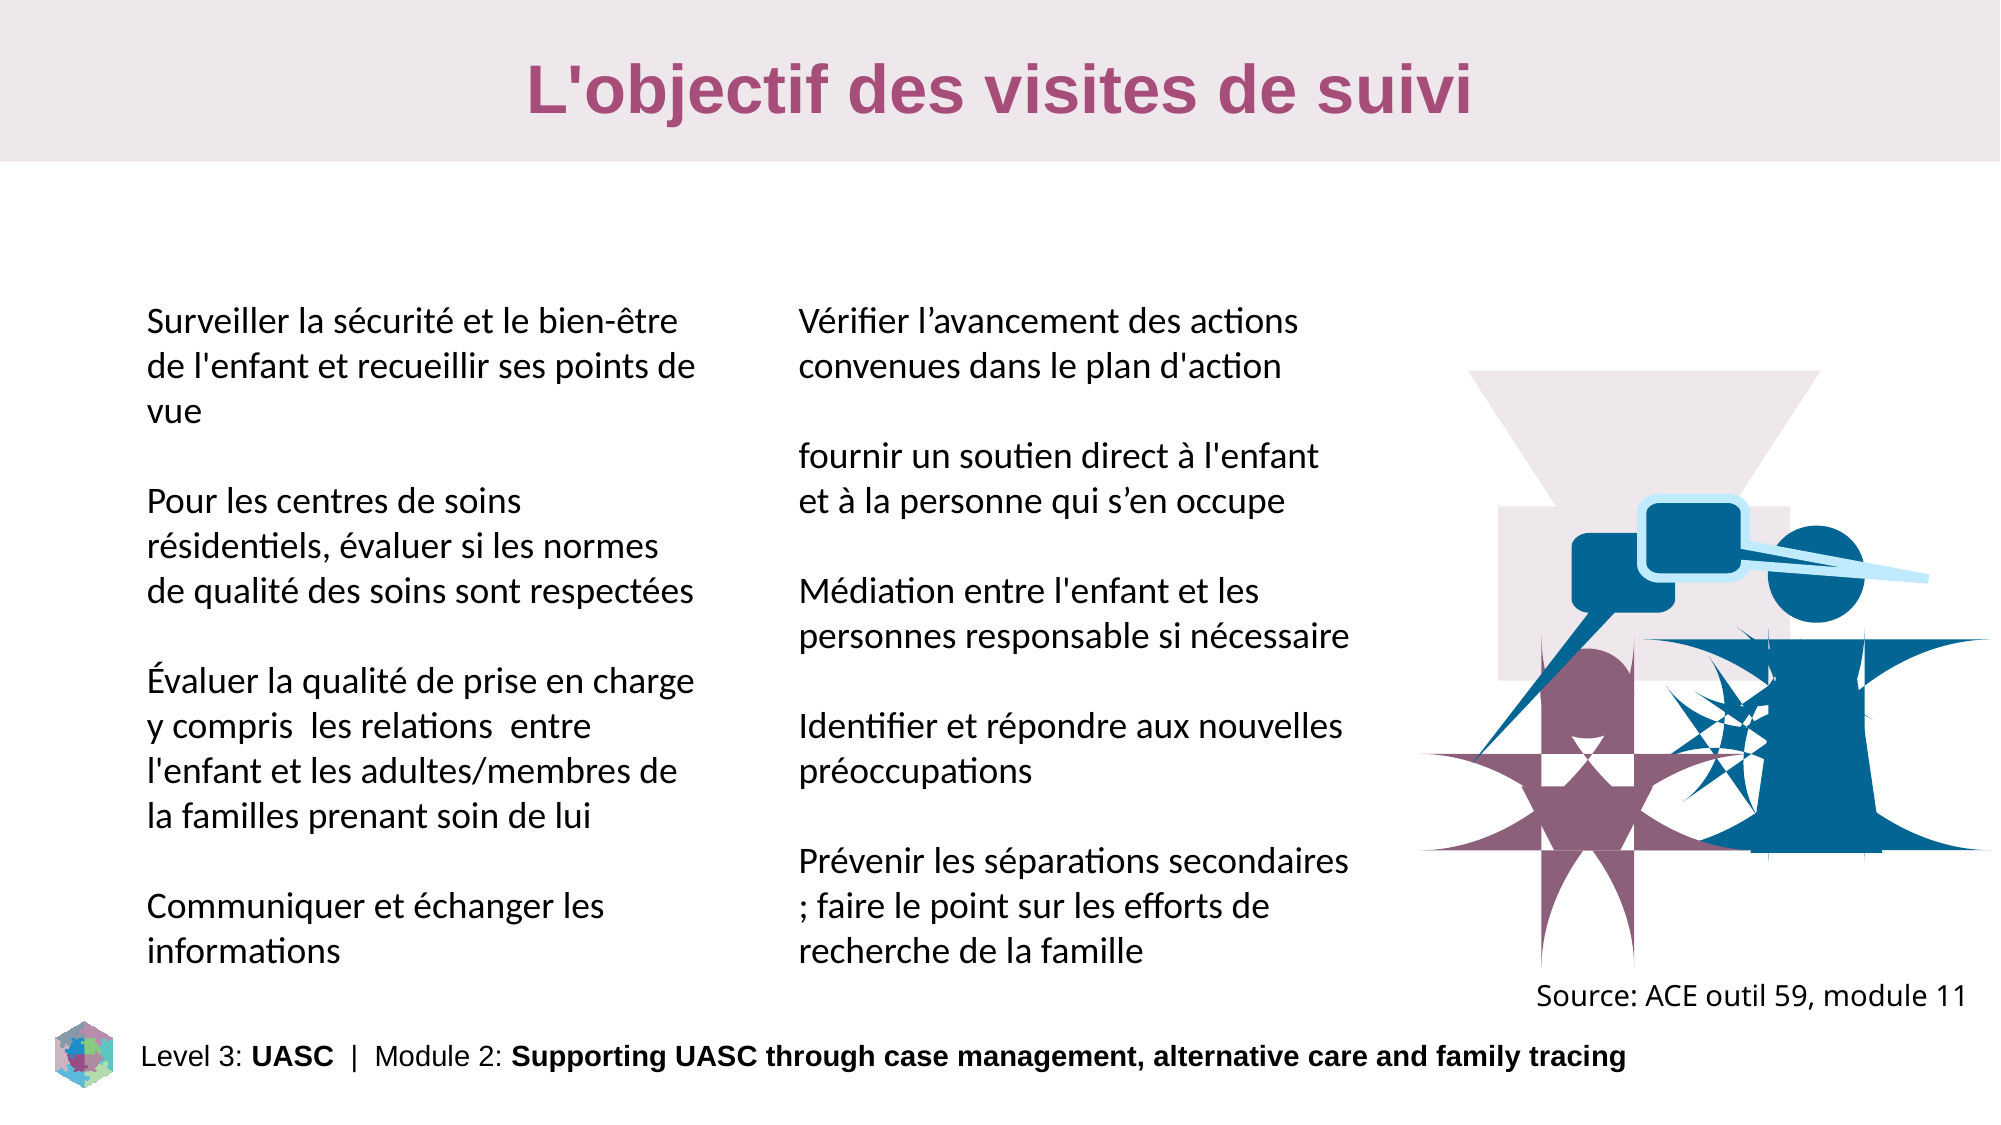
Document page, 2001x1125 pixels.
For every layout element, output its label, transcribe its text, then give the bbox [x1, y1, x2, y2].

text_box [1467, 370, 1822, 496]
title L'objectif des visites de suivi [137, 19, 1863, 163]
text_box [1419, 497, 1992, 969]
picture [55, 1021, 113, 1088]
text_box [1521, 962, 2000, 1047]
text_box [783, 288, 1371, 986]
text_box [131, 288, 719, 963]
